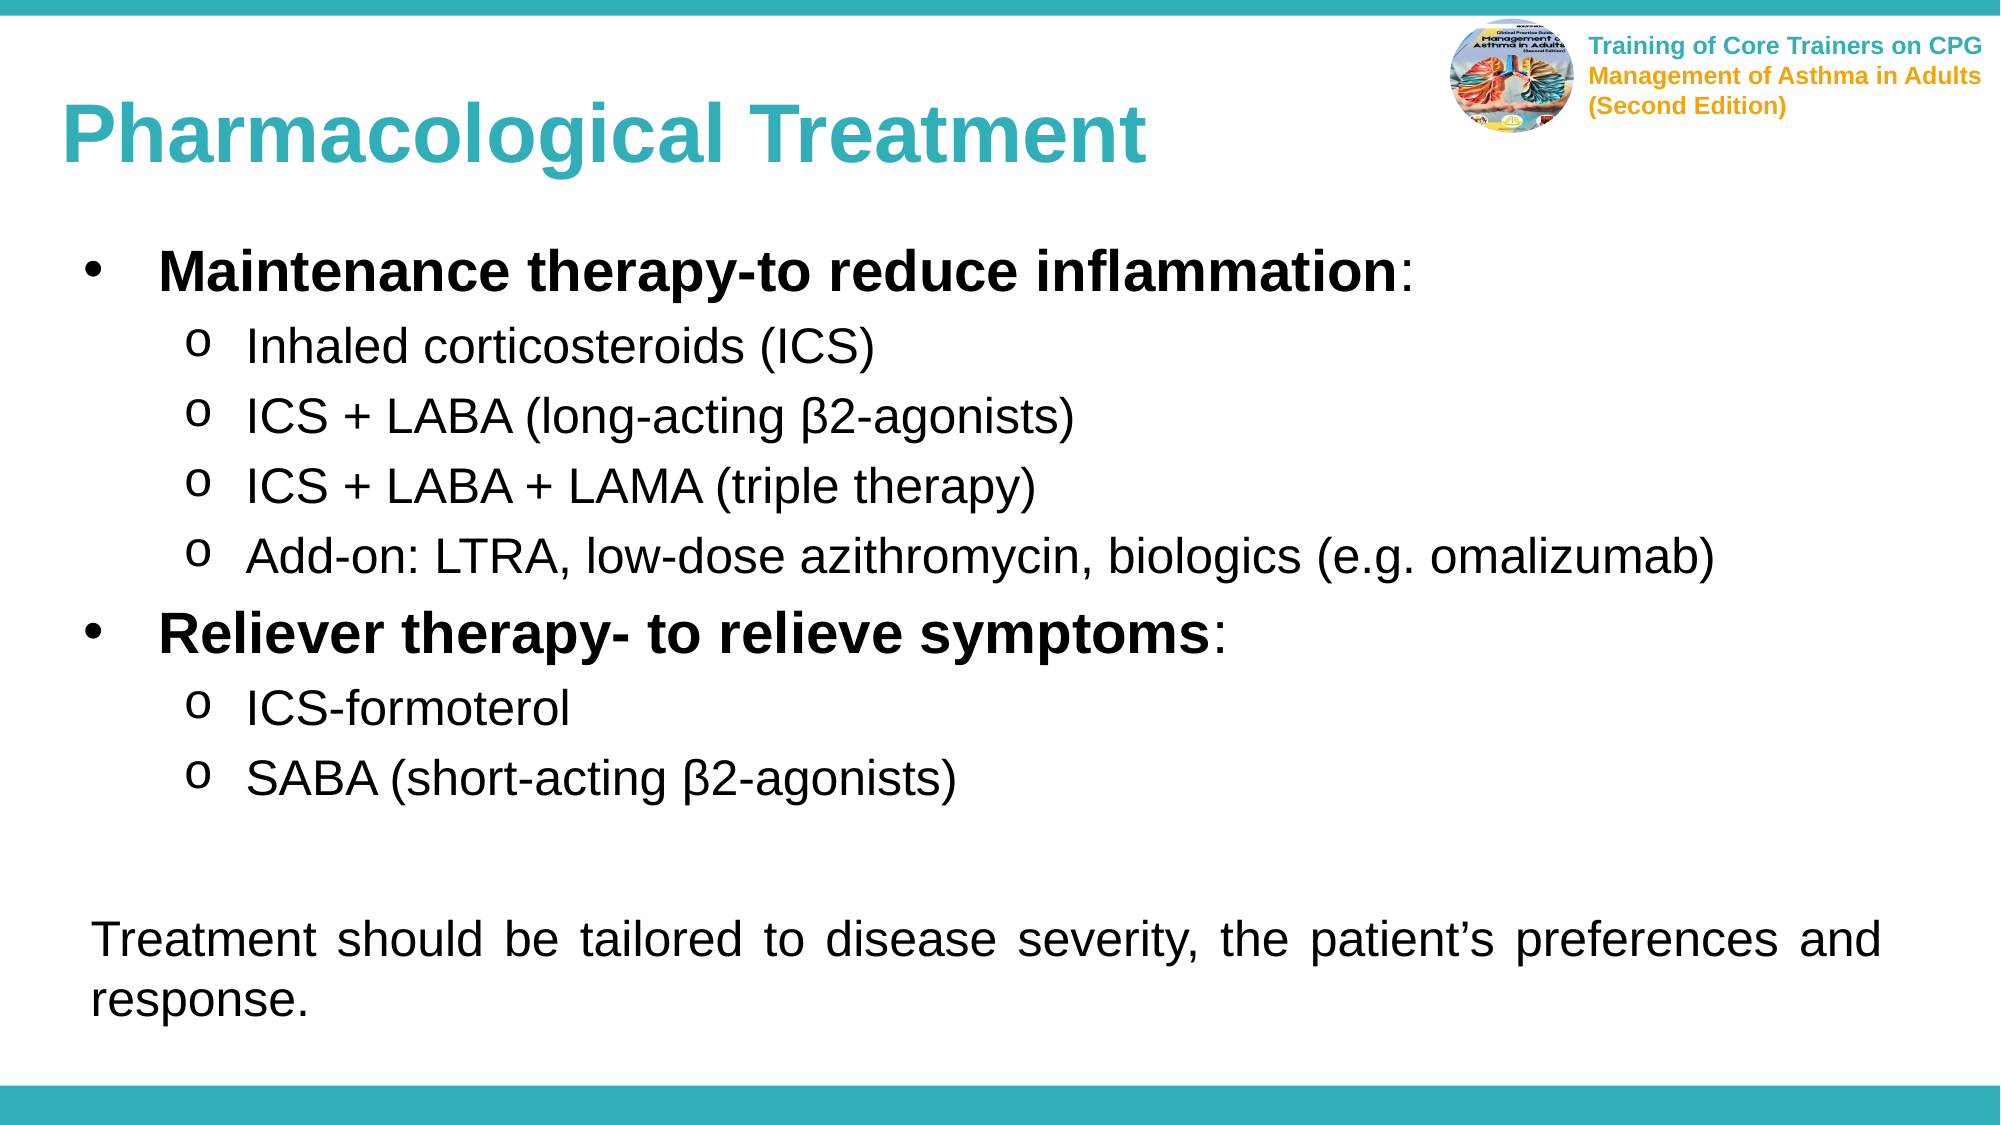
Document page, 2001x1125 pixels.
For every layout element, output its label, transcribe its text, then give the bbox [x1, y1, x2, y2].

text_box Maintenance therapy-to reduce inflammation: Inhaled corticosteroids (ICS) ICS + LABA (long-acting β2-agonists) ICS + LABA + LAMA (triple therapy) Add-on: LTRA, low-dose azithromycin, biologics (e.g. omalizumab) Reliever therapy- to relieve symptoms: ICS-formoterol SABA (short-acting β2-agonists) [68, 226, 1925, 1090]
picture [1451, 18, 1573, 65]
text_box Treatment should be tailored to disease severity, the patient’s preferences and response. [75, 898, 1899, 1034]
list Pharmacological Treatment [46, 65, 2000, 192]
